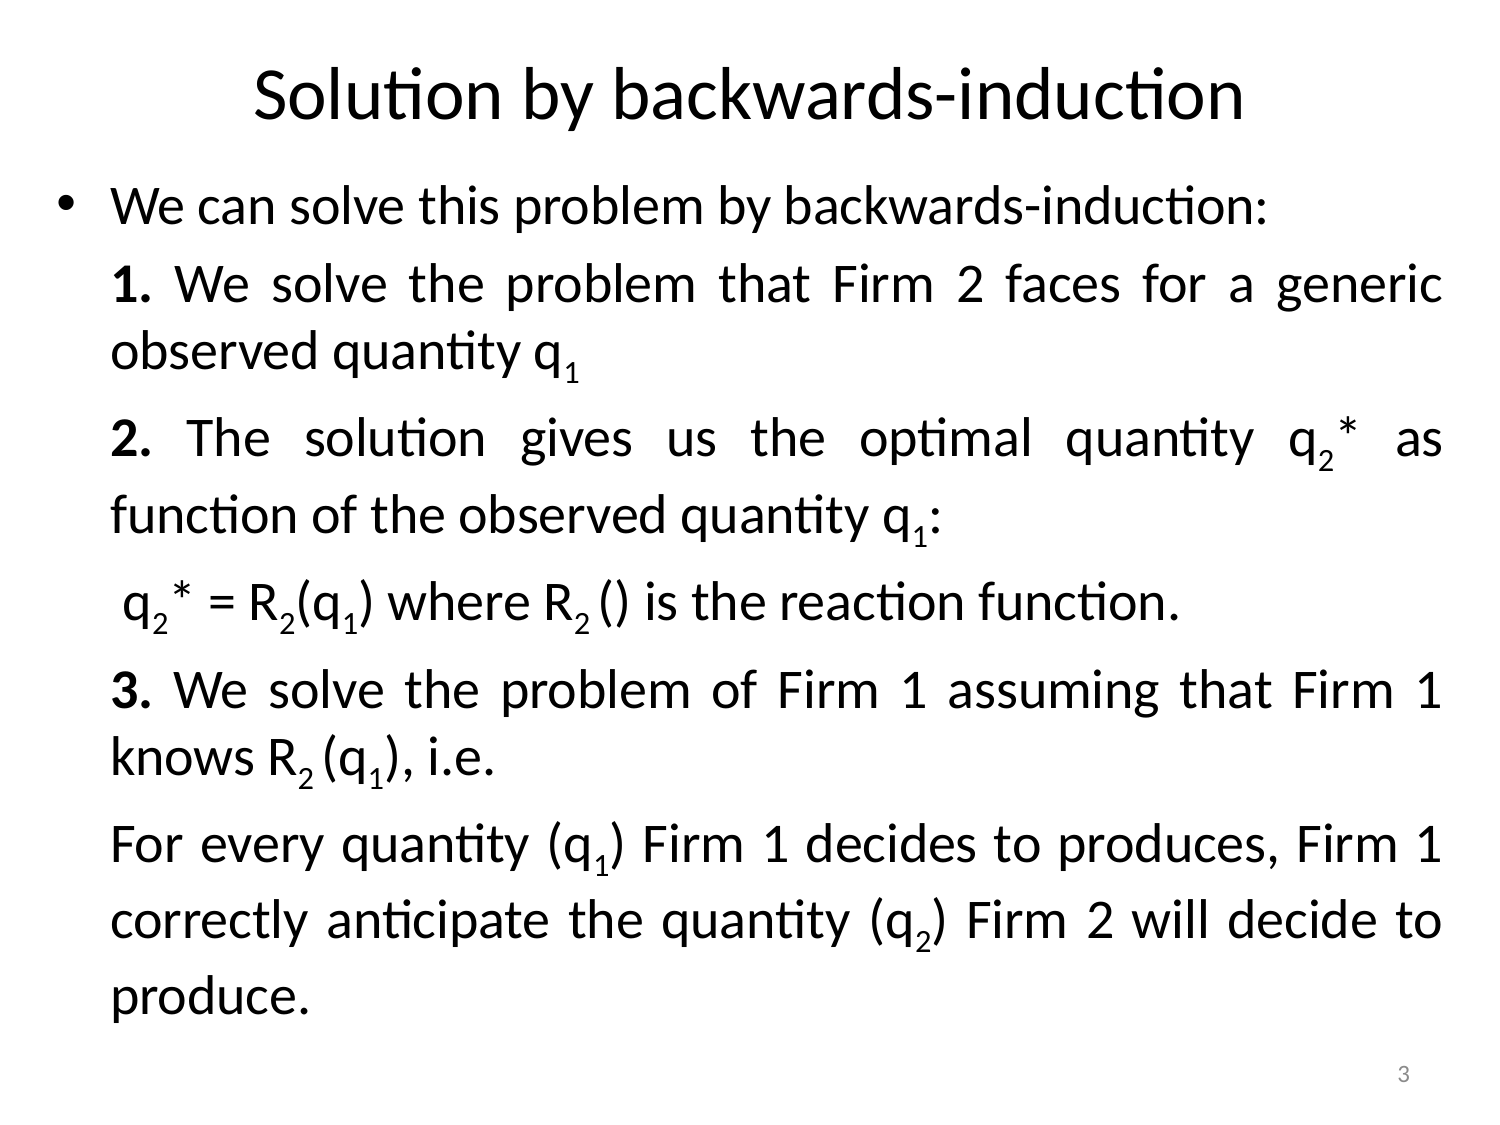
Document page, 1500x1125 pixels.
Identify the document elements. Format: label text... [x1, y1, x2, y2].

list We can solve this problem by backwards-induction: 1. We solve the problem that Firm 2 faces for a generic observed quantity q1 2. The solution gives us the optimal quantity q2* as function of the observed quantity q1: q2* = R2(q1) where R2 () is the reaction function. 3. We solve the problem of Firm 1 assuming that Firm 1 knows R2 (q1), i.e. For every quantity (q1) Firm 1 decides to produces, Firm 1 correctly anticipate the quantity (q2) Firm 2 will decide to produce. [41, 160, 1459, 1035]
title Solution by backwards-induction [75, 0, 1425, 160]
slide_number 3 [1074, 1042, 1425, 1103]
